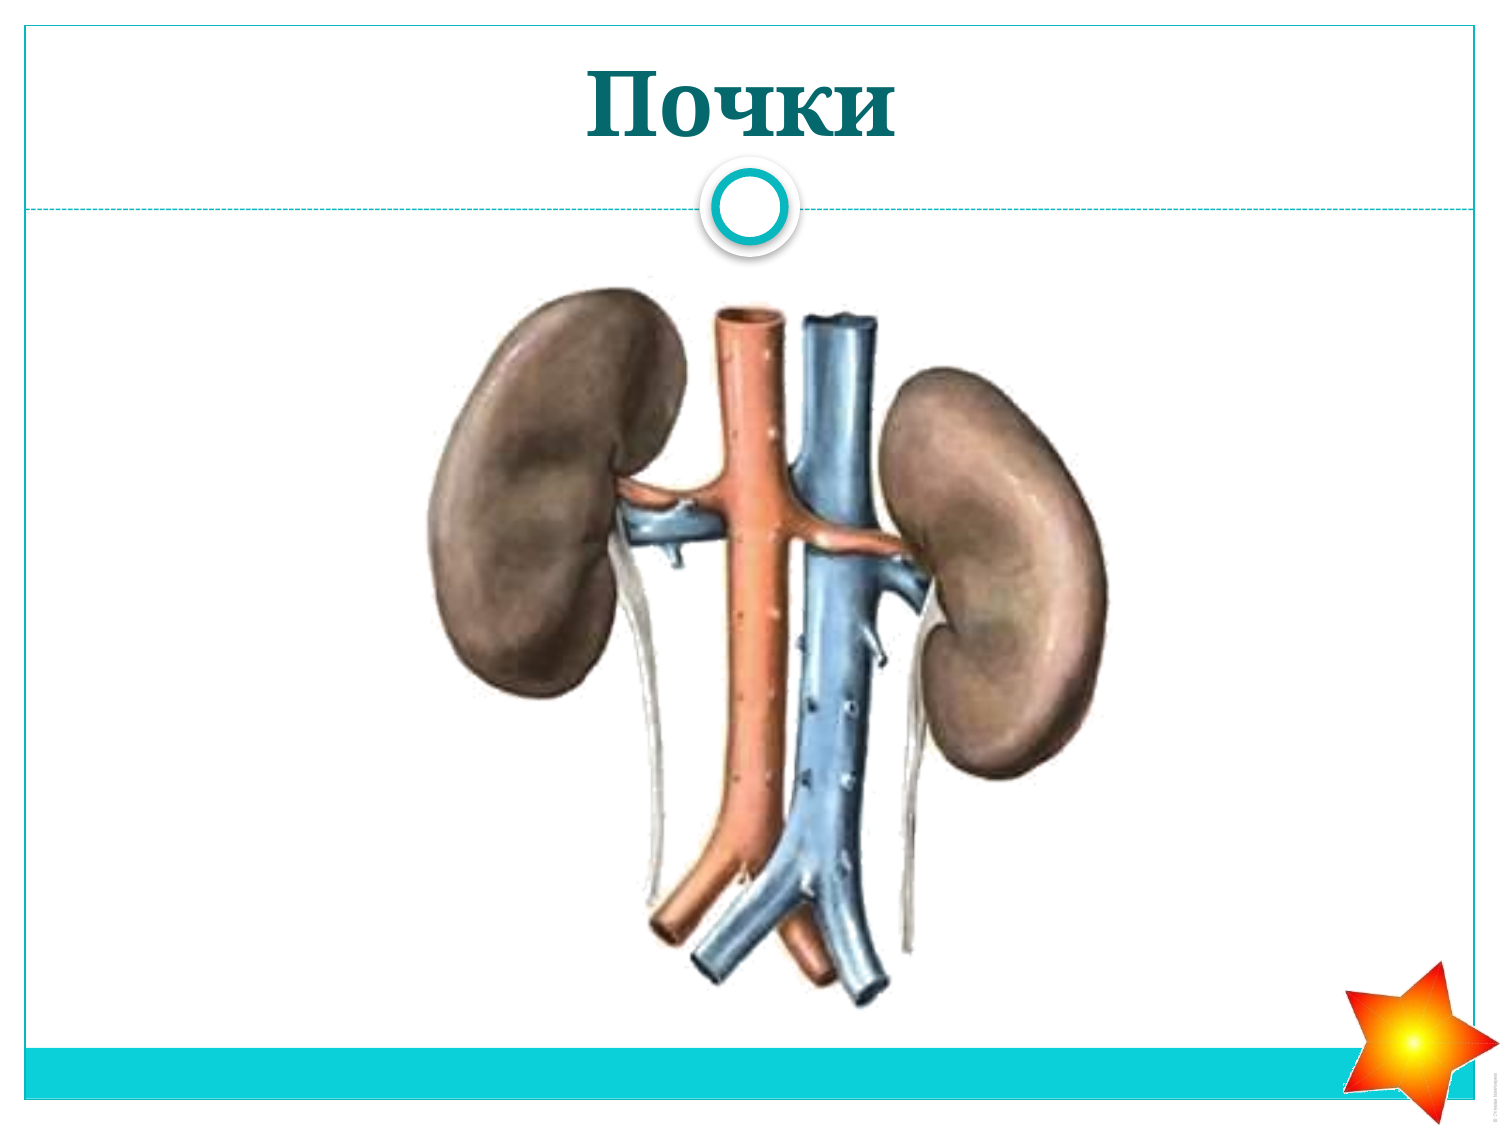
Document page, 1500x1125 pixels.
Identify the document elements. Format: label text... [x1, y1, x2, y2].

title Почки [49, 37, 1450, 162]
picture [1342, 960, 1500, 1125]
picture [398, 257, 1161, 1041]
